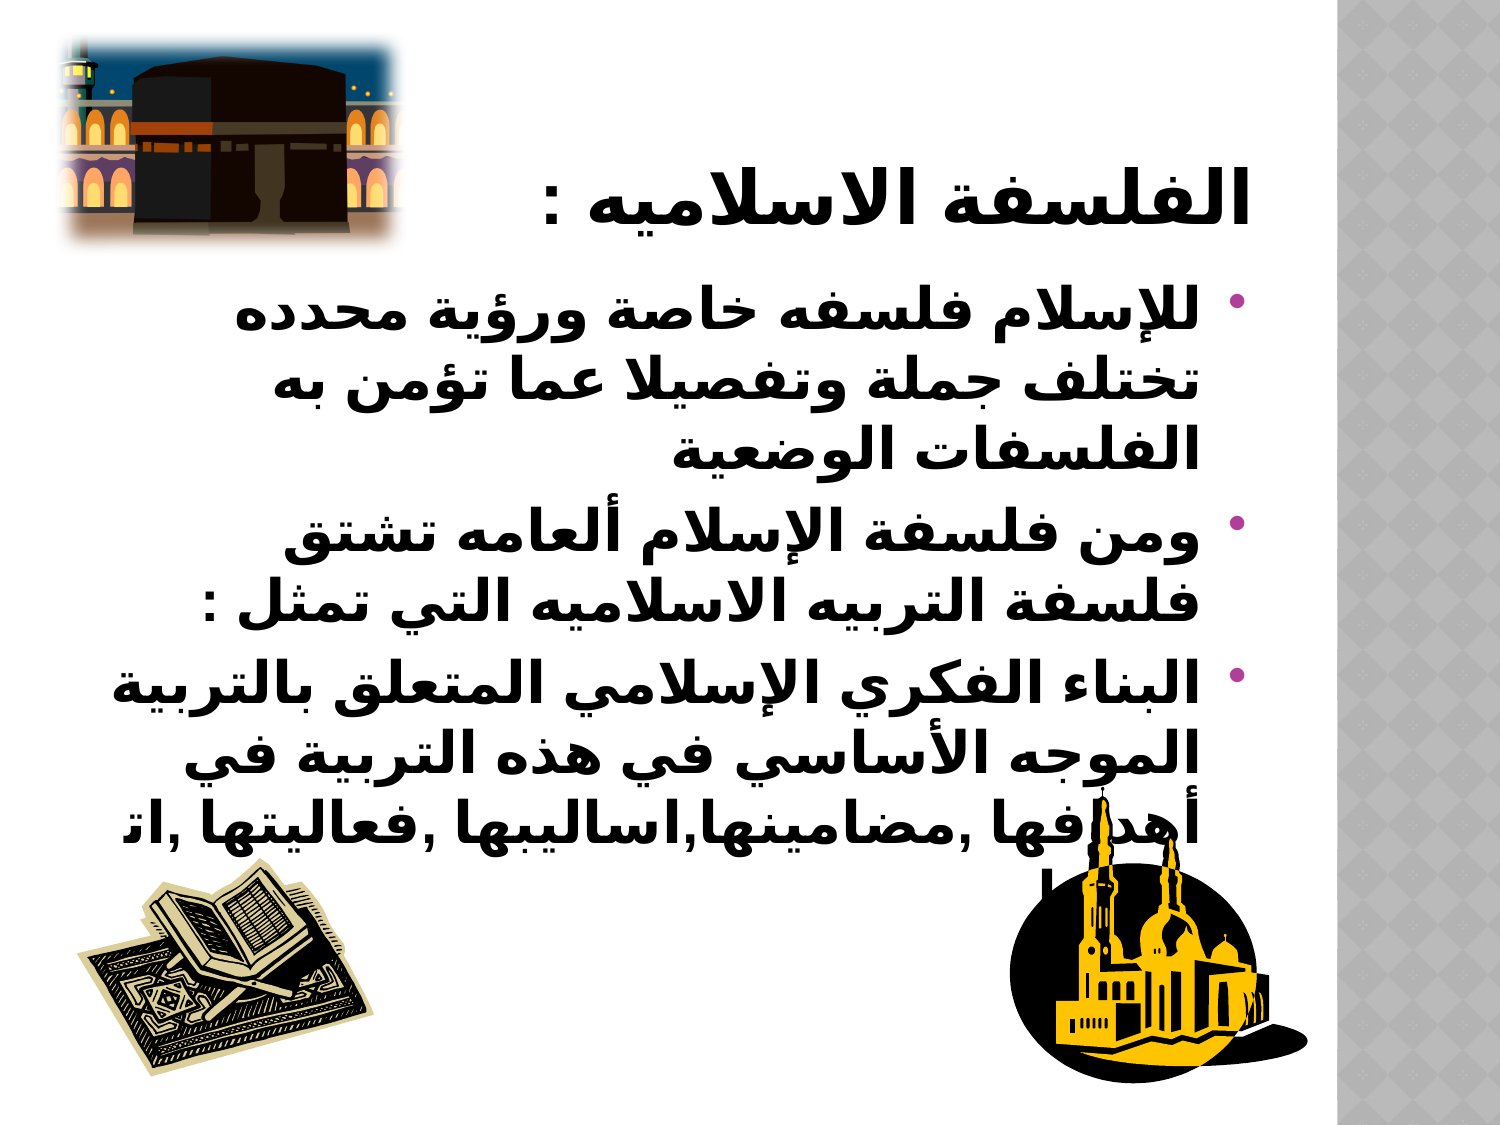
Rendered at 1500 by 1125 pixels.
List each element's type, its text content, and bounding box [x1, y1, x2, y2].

title الفلسفة الاسلاميه : [413, 52, 1263, 240]
picture [76, 857, 375, 1077]
list للإسلام فلسفه خاصة ورؤية محدده تختلف جملة وتفصيلا عما تؤمن به الفلسفات الوضعية ومن فلسفة الإسلام ألعامه تشتق فلسفة التربيه الاسلاميه التي تمثل : البناء الفكري الإسلامي المتعلق بالتربية الموجه الأساسي في هذه التربية في أهدافها ,مضامينها,اساليبها ,فعاليتها ,اتجاهها [75, 264, 1263, 1059]
picture [1009, 786, 1308, 1084]
picture [52, 30, 408, 258]
